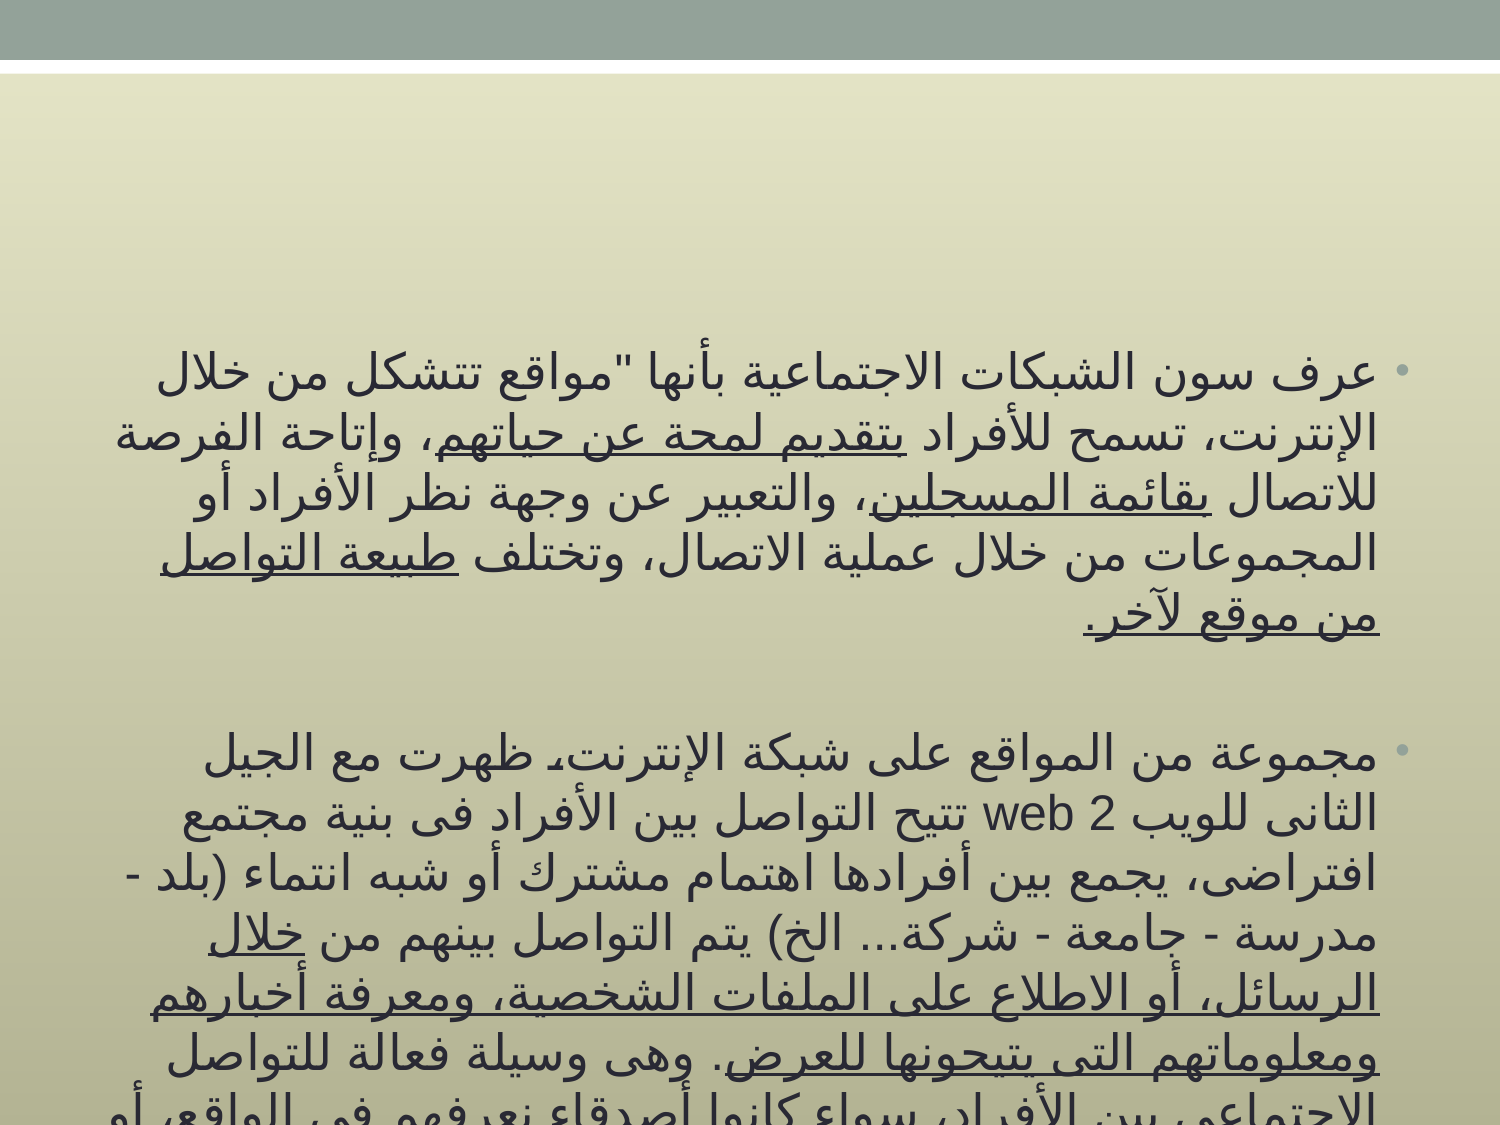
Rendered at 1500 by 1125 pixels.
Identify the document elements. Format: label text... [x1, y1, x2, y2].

list عرف سون الشبكات الاجتماعية بأنها "مواقع تتشكل من خلال الإنترنت، تسمح للأفراد بتقديم لمحة عن حياتهم، وإتاحة الفرصة للاتصال بقائمة المسجلين، والتعبير عن وجهة نظر الأفراد أو المجموعات من خلال عملية الاتصال، وتختلف طبيعة التواصل من موقع لآخر. مجموعة من المواقع على شبكة الإنترنت، ظهرت مع الجيل الثانى للويب web 2 تتيح التواصل بين الأفراد فى بنية مجتمع افتراضى، يجمع بين أفرادها اهتمام مشترك أو شبه انتماء (بلد - مدرسة - جامعة - شركة... الخ) يتم التواصل بينهم من خلال الرسائل، أو الاطلاع على الملفات الشخصية، ومعرفة أخبارهم ومعلوماتهم التى يتيحونها للعرض. وهى وسيلة فعالة للتواصل الاجتماعى بين الأفراد، سواء كانوا أصدقاء نعرفهم فى الواقع، أو أصدقاء عرفتهم من خلال السياقات الافتراضية" [75, 262, 1425, 1063]
